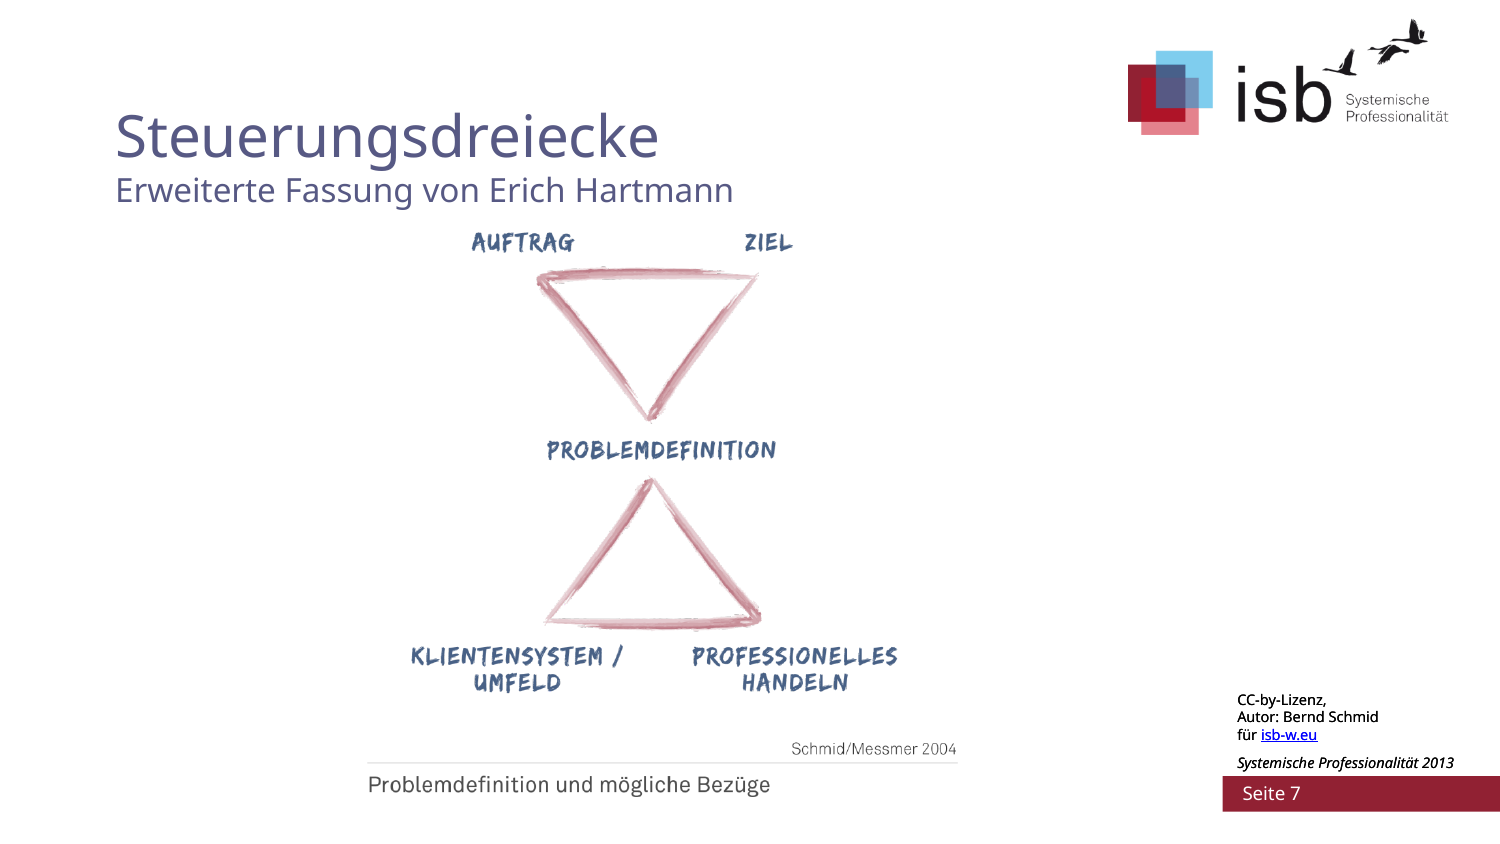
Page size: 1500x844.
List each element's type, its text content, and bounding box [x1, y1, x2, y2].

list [348, 185, 975, 812]
picture [1128, 14, 1461, 139]
title Steuerungsdreiecke Erweiterte Fassung von Erich Hartmann [100, 67, 1223, 281]
text_box CC-by-Lizenz, Autor: Bernd Schmid für isb-w.eu Systemische Professionalität 2013 [1222, 543, 1500, 844]
